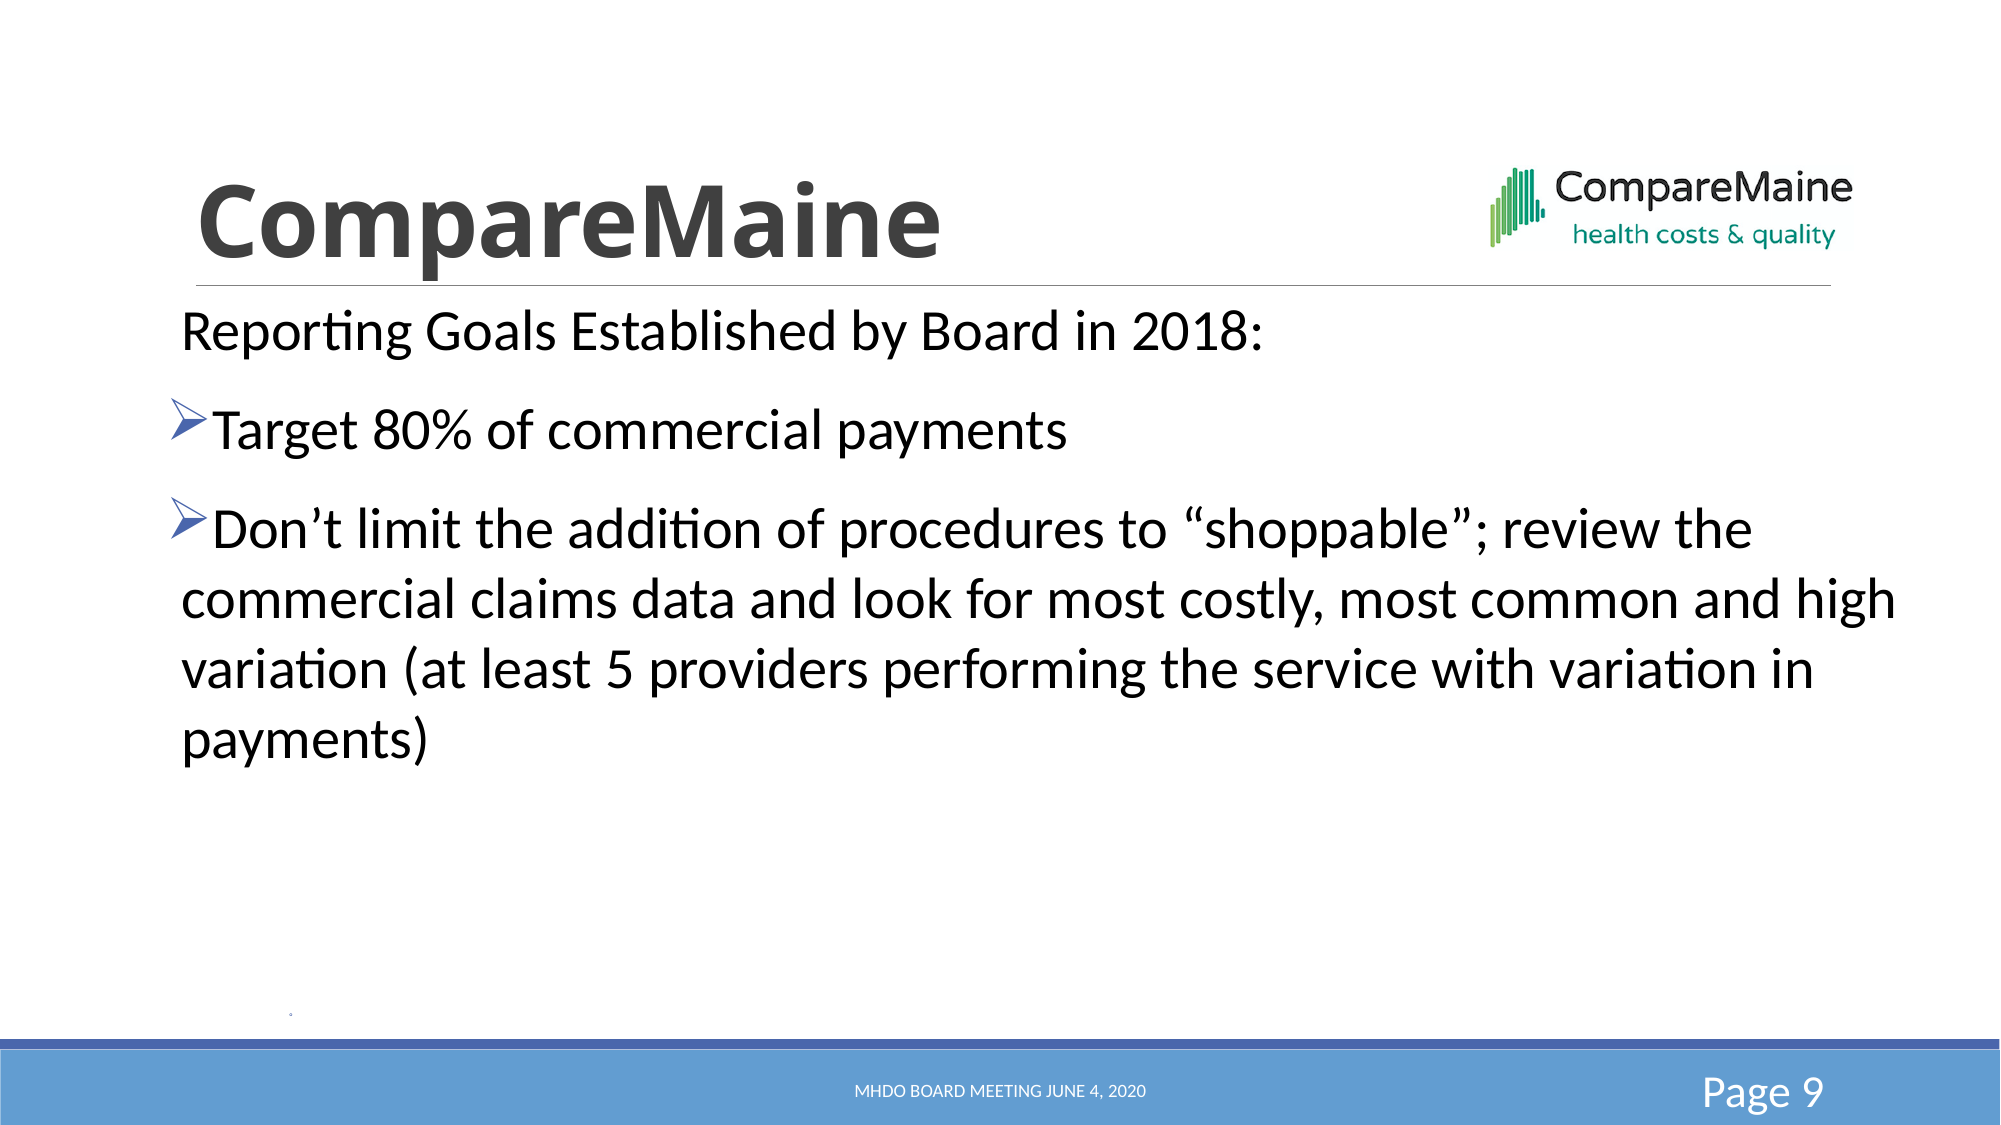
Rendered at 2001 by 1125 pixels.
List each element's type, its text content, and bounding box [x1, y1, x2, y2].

title CompareMaine [180, 47, 1840, 285]
footer MHDO Board Meeting June 4, 2020 [604, 1059, 1396, 1120]
slide_number Page 9 [1624, 1059, 1840, 1120]
picture [1487, 165, 1854, 252]
list Reporting Goals Established by Board in 2018: Target 80% of commercial payments Don’t limit the addition of procedures to “shoppable”; review the commercial claims data and look for most costly, most common and high variation (at least 5 providers performing the service with variation in payments) [166, 285, 1983, 1039]
